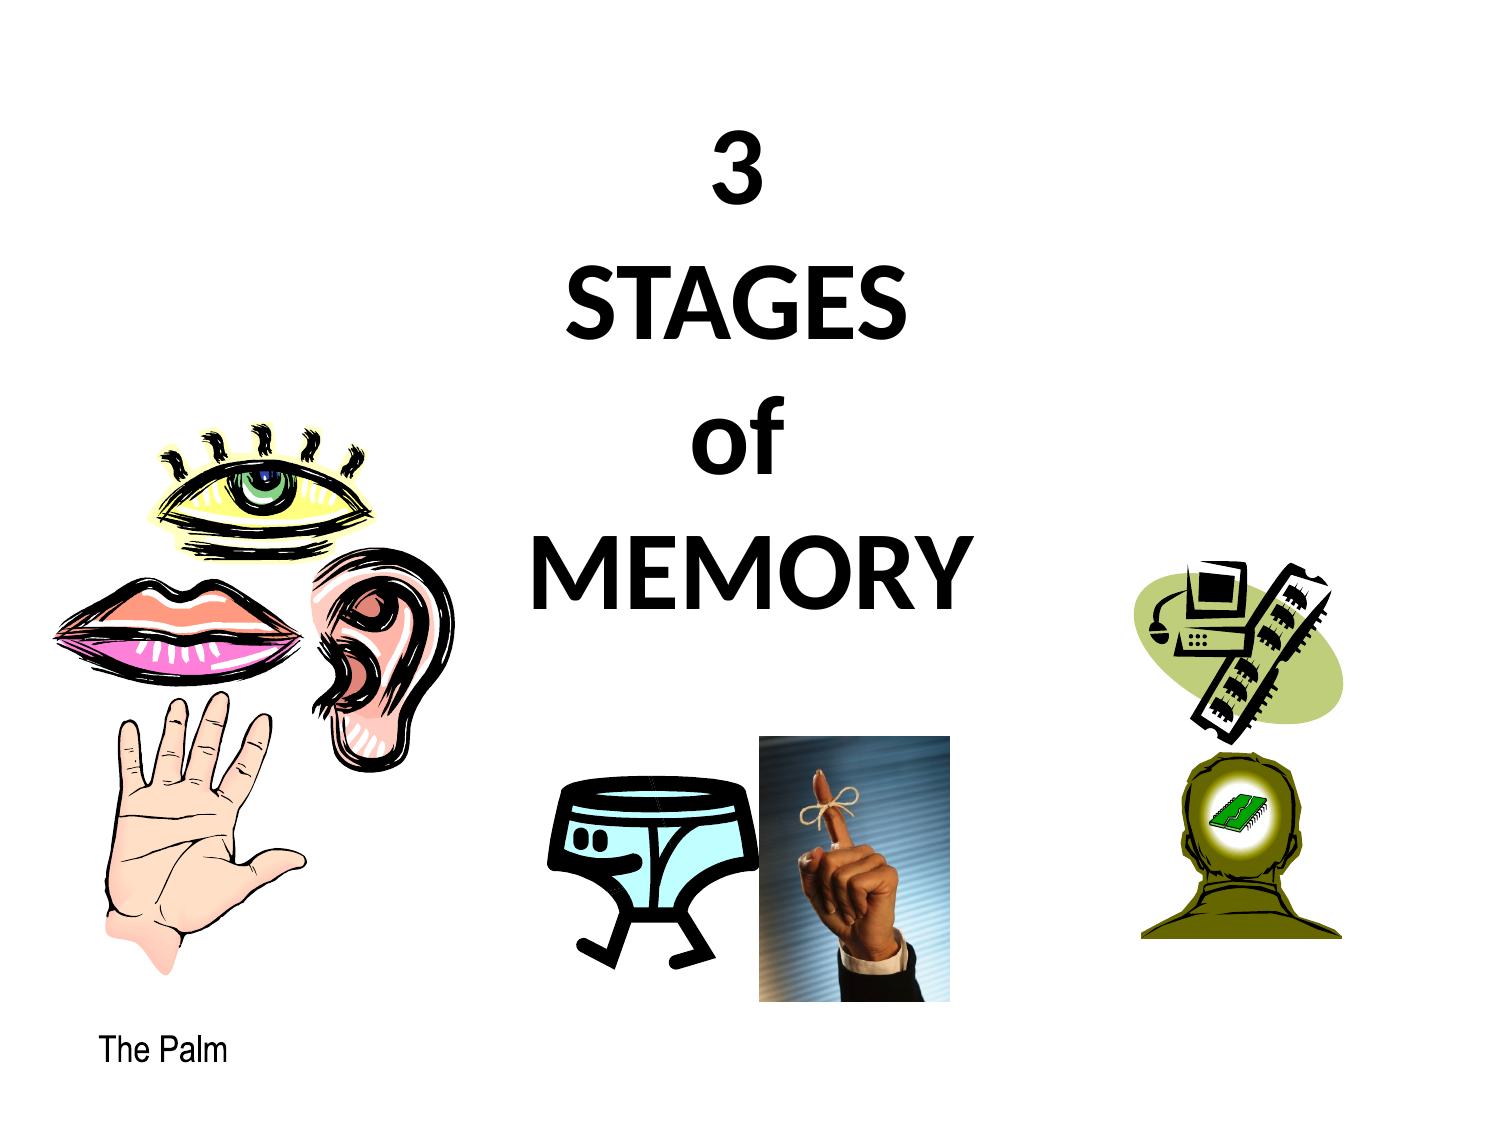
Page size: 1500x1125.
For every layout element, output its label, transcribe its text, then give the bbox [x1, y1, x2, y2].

picture [1119, 560, 1358, 746]
title 3 STAGES of MEMORY [112, 75, 1388, 650]
picture [46, 416, 459, 1063]
picture [546, 736, 950, 1003]
picture [1140, 751, 1343, 940]
